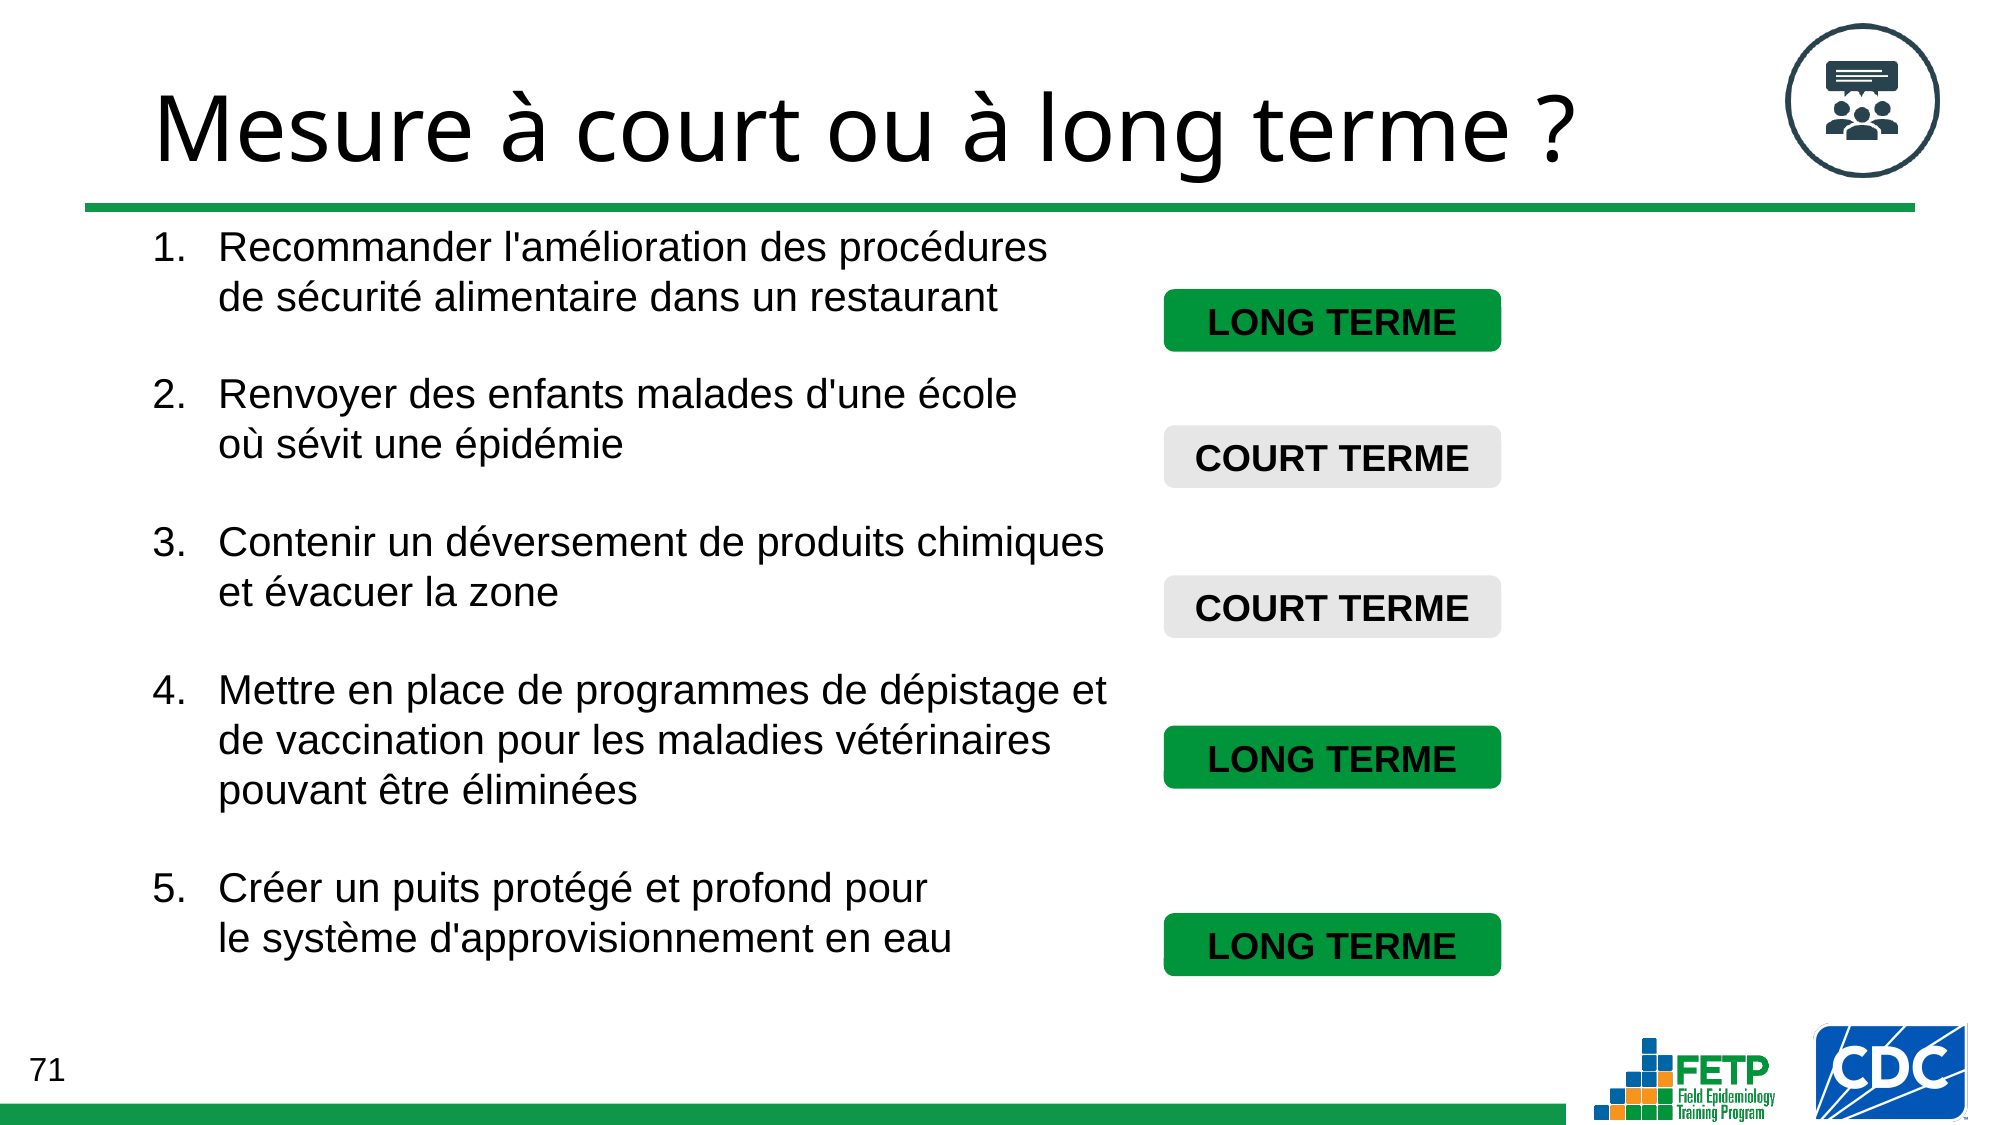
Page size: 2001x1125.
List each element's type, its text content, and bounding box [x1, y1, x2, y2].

picture [1813, 1023, 1968, 1122]
text_box LONG TERME [1163, 725, 1502, 789]
text_box LONG TERME [1163, 913, 1502, 977]
text_box COURT TERME [1163, 575, 1502, 638]
picture [1594, 1038, 1775, 1122]
title Mesure à court ou à long terme ? [137, 75, 1738, 207]
picture [1785, 23, 1940, 178]
text_box COURT TERME [1163, 425, 1502, 488]
text_box LONG TERME [1163, 289, 1502, 352]
list Recommander l'amélioration des procédures de sécurité alimentaire dans un restaurant Renvoyer des enfants malades d'une école où sévit une épidémie Contenir un déversement de produits chimiques et évacuer la zone Mettre en place de programmes de dépistage et de vaccination pour les maladies vétérinaires pouvant être éliminées Créer un puits protégé et profond pour le système d'approvisionnement en eau [137, 211, 1863, 973]
